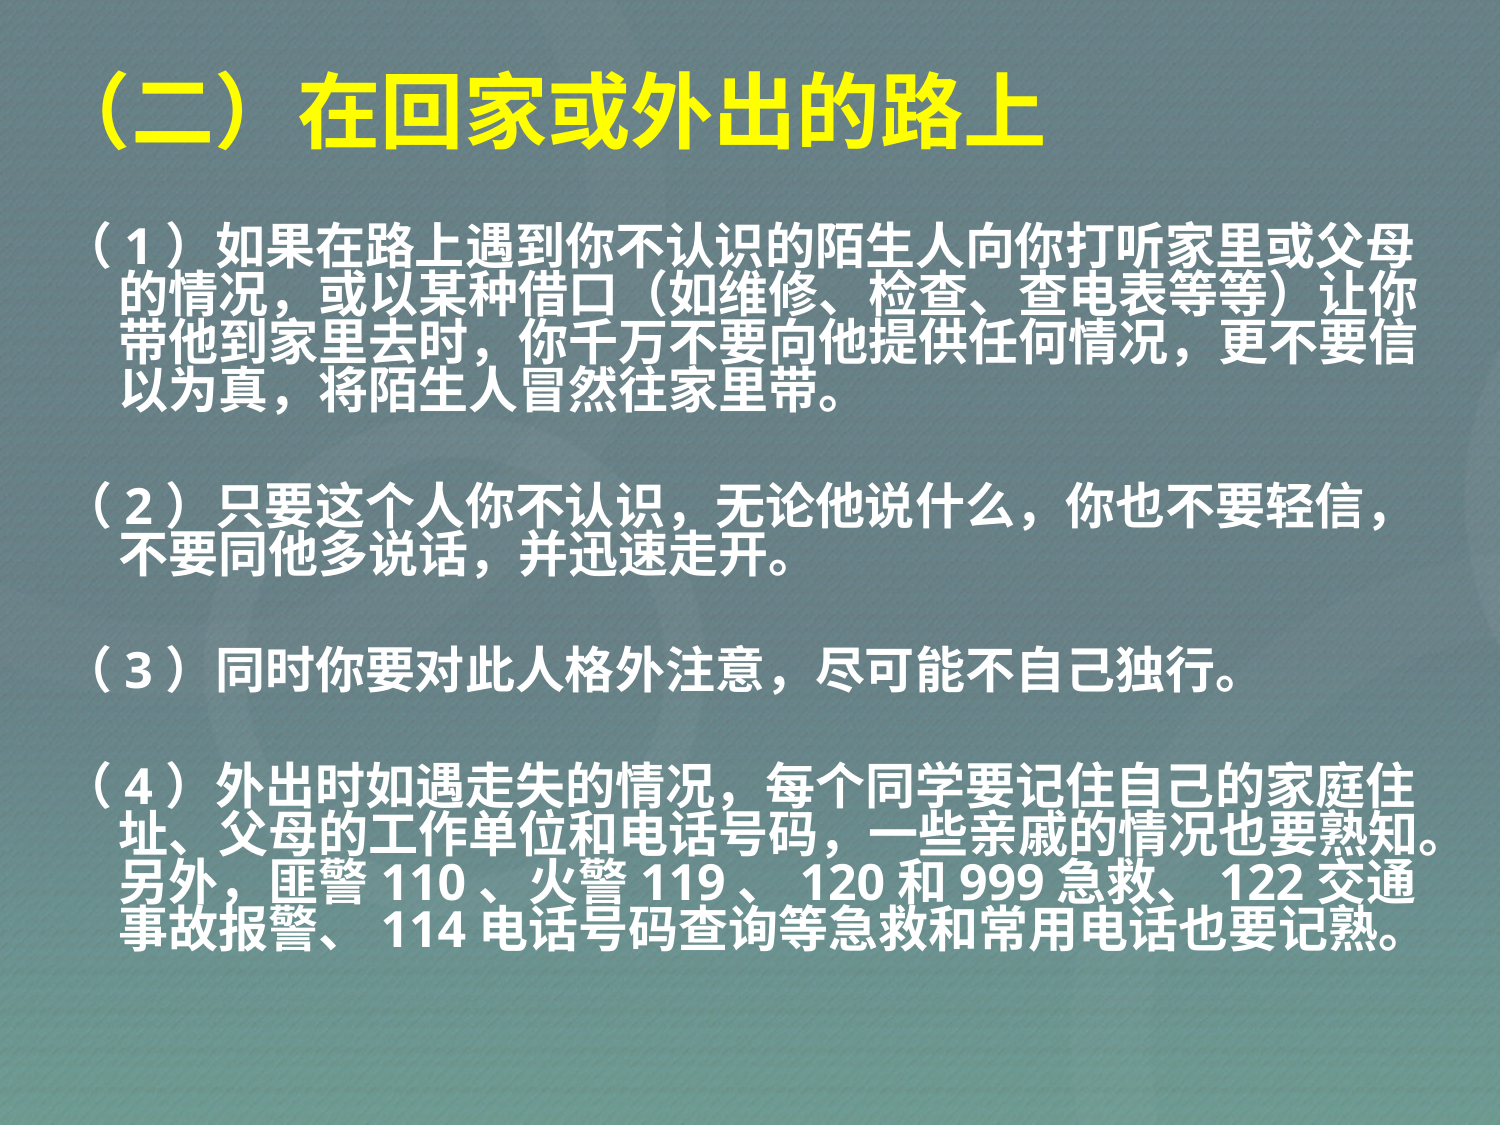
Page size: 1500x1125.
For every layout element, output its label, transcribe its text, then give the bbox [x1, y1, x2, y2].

list （1）如果在路上遇到你不认识的陌生人向你打听家里或父母的情况，或以某种借口（如维修、检查、查电表等等）让你带他到家里去时，你千万不要向他提供任何情况，更不要信以为真，将陌生人冒然往家里带。 （2）只要这个人你不认识，无论他说什么，你也不要轻信，不要同他多说话，并迅速走开。 （3）同时你要对此人格外注意，尽可能不自己独行。 （4）外出时如遇走失的情况，每个同学要记住自己的家庭住址、父母的工作单位和电话号码，一些亲戚的情况也要熟知。另外，匪警110、火警119、120和999急救、122交通事故报警、114电话号码查询等急救和常用电话也要记熟。 [47, 148, 1436, 929]
title （二）在回家或外出的路上 [0, 30, 1382, 187]
picture [0, 0, 1500, 1125]
